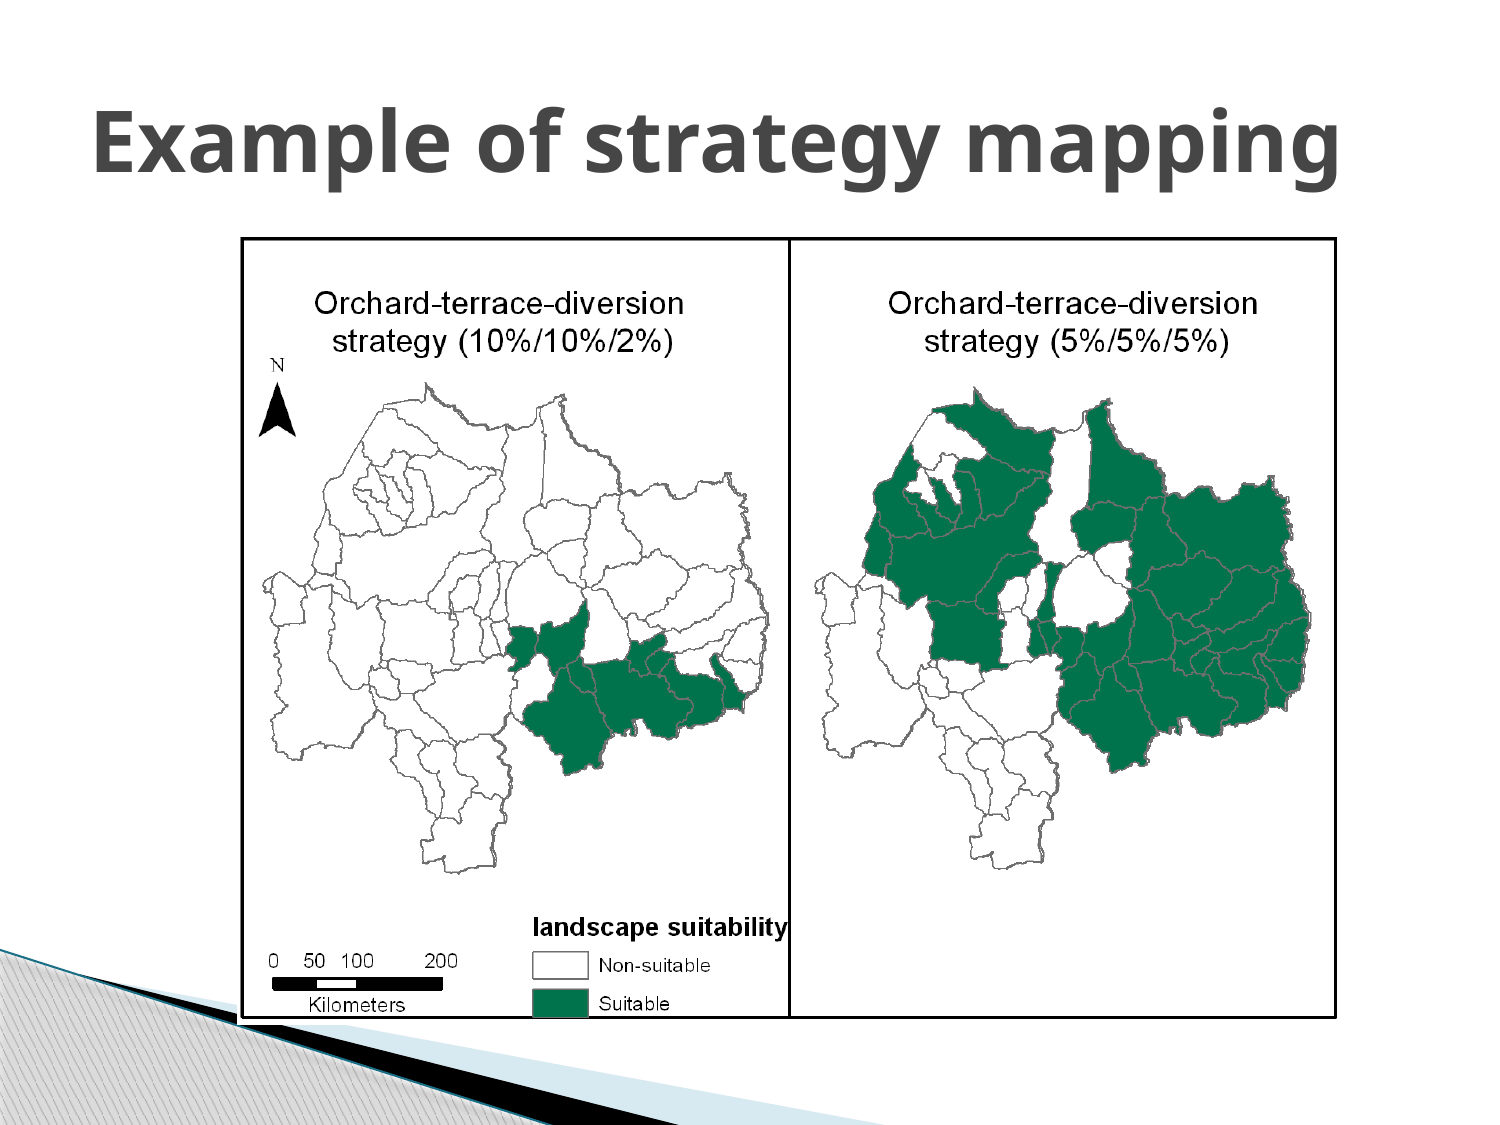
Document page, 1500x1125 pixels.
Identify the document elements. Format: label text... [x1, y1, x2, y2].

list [237, 237, 1337, 1026]
title Example of strategy mapping [75, 45, 1425, 233]
